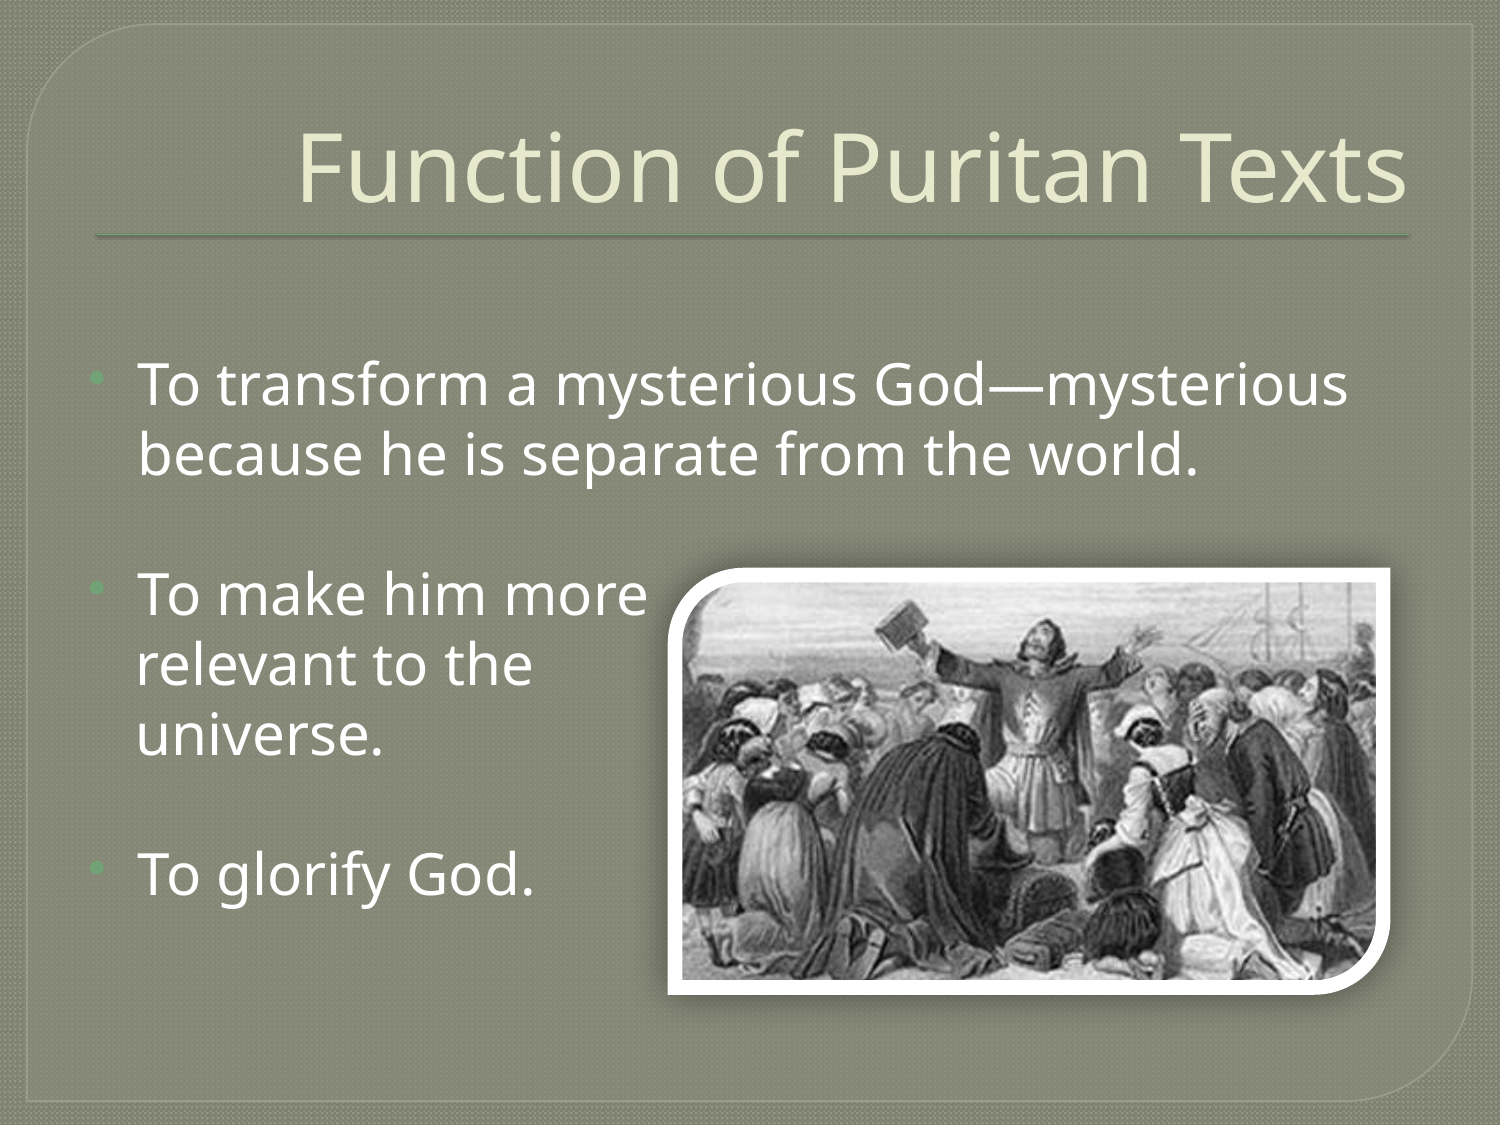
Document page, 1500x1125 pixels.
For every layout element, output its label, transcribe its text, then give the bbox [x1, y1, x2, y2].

picture [674, 574, 1384, 988]
title Function of Puritan Texts [75, 41, 1425, 230]
list To transform a mysterious God—mysterious because he is separate from the world. To make him more relevant to the universe. To glorify God. [75, 270, 1425, 1013]
